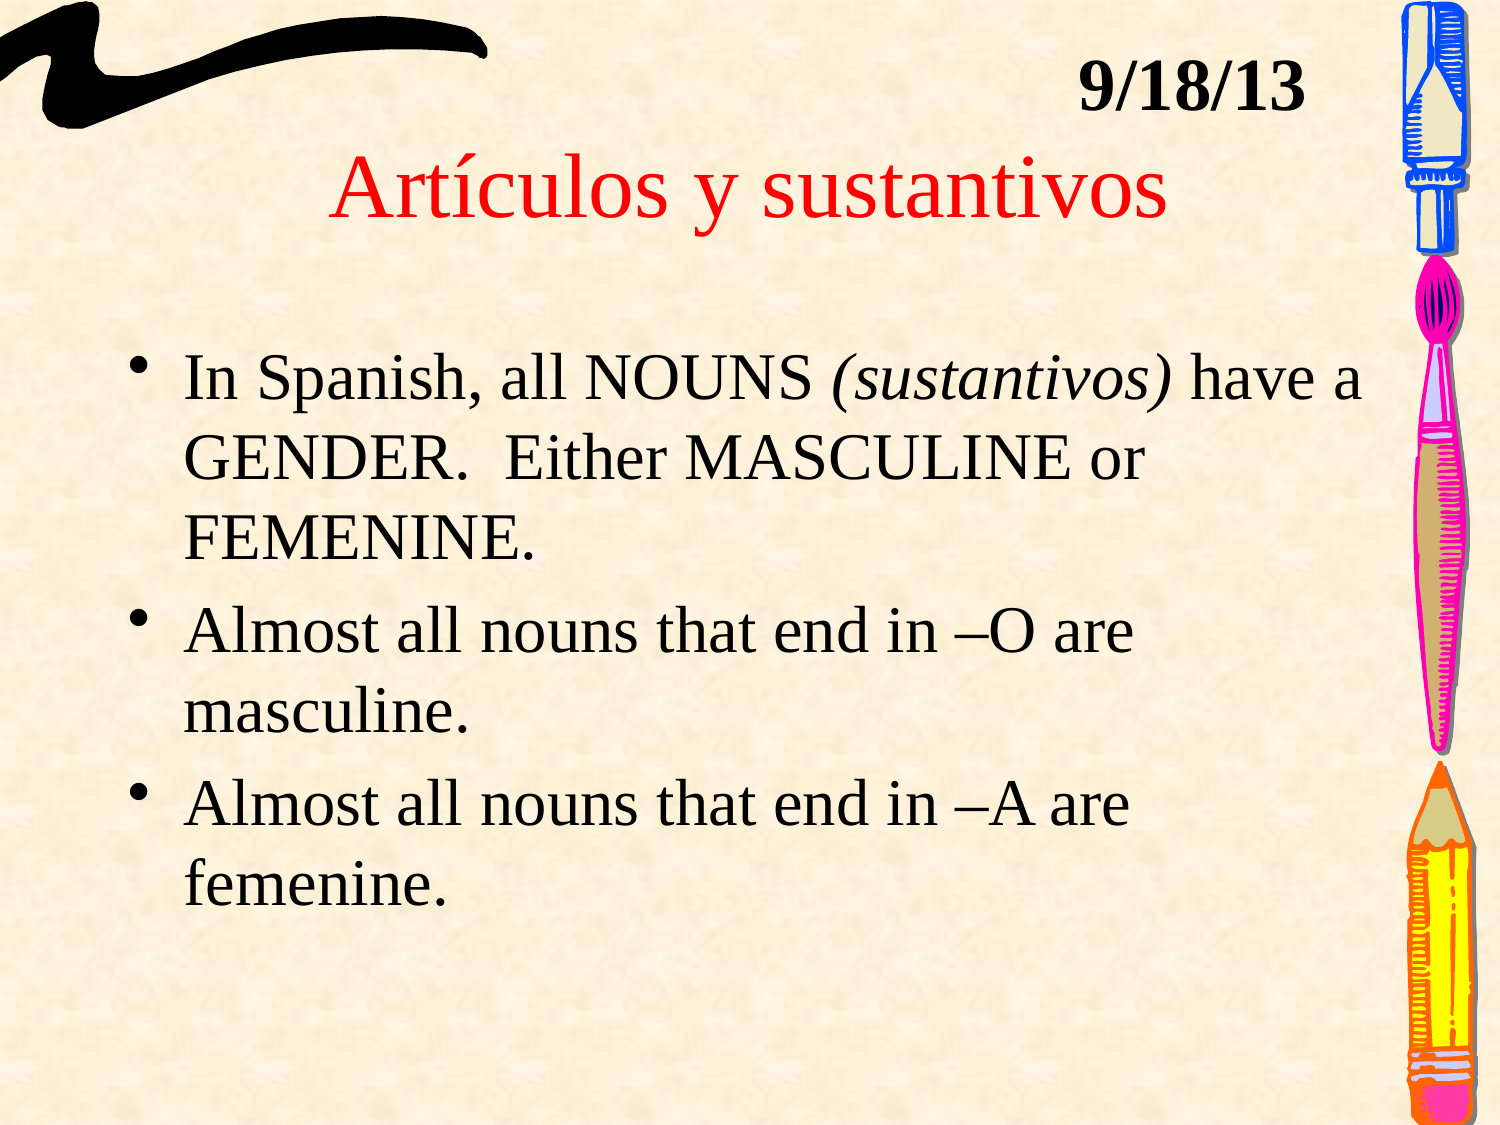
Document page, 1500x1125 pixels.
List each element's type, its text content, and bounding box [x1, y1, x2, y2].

text_box 9/18/13 [1063, 27, 1323, 133]
picture [0, 0, 1500, 1125]
title Artículos y sustantivos [112, 87, 1388, 275]
list In Spanish, all NOUNS (sustantivos) have a GENDER. Either MASCULINE or FEMENINE. Almost all nouns that end in –O are masculine. Almost all nouns that end in –A are femenine. [112, 324, 1388, 1000]
